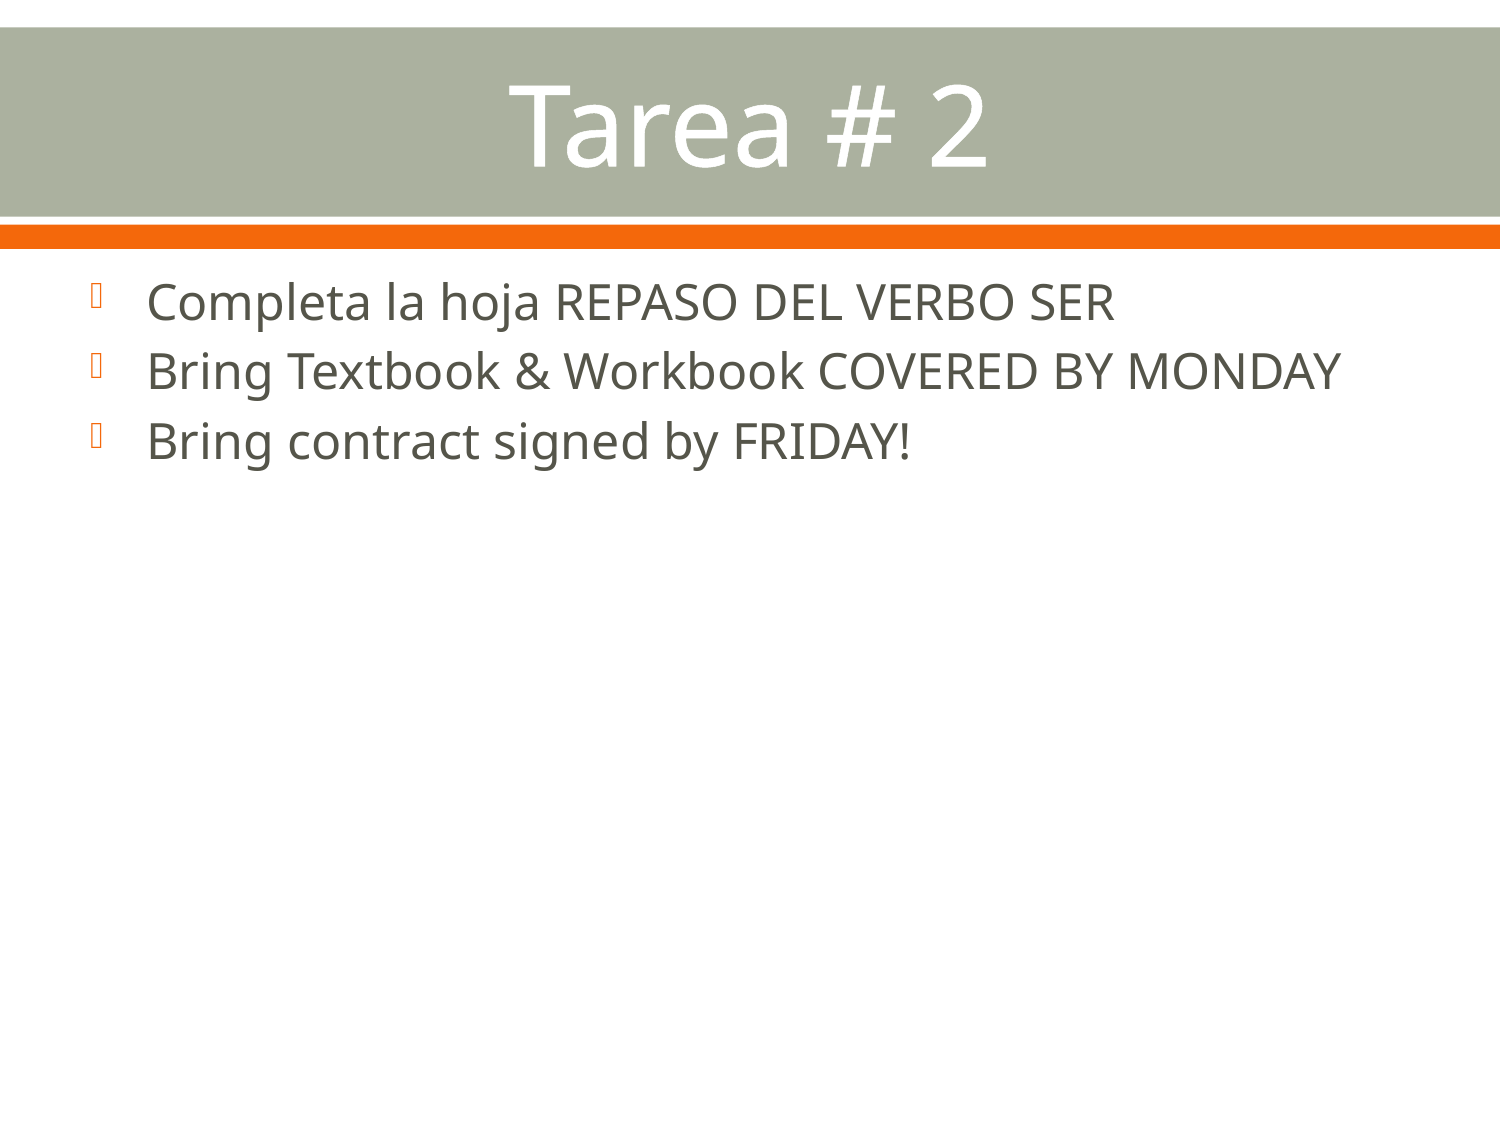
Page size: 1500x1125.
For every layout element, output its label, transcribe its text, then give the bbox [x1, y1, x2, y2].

title Tarea # 2 [75, 29, 1425, 213]
list Completa la hoja REPASO DEL VERBO SER Bring Textbook & Workbook COVERED BY MONDAY Bring contract signed by FRIDAY! [75, 262, 1425, 1005]
